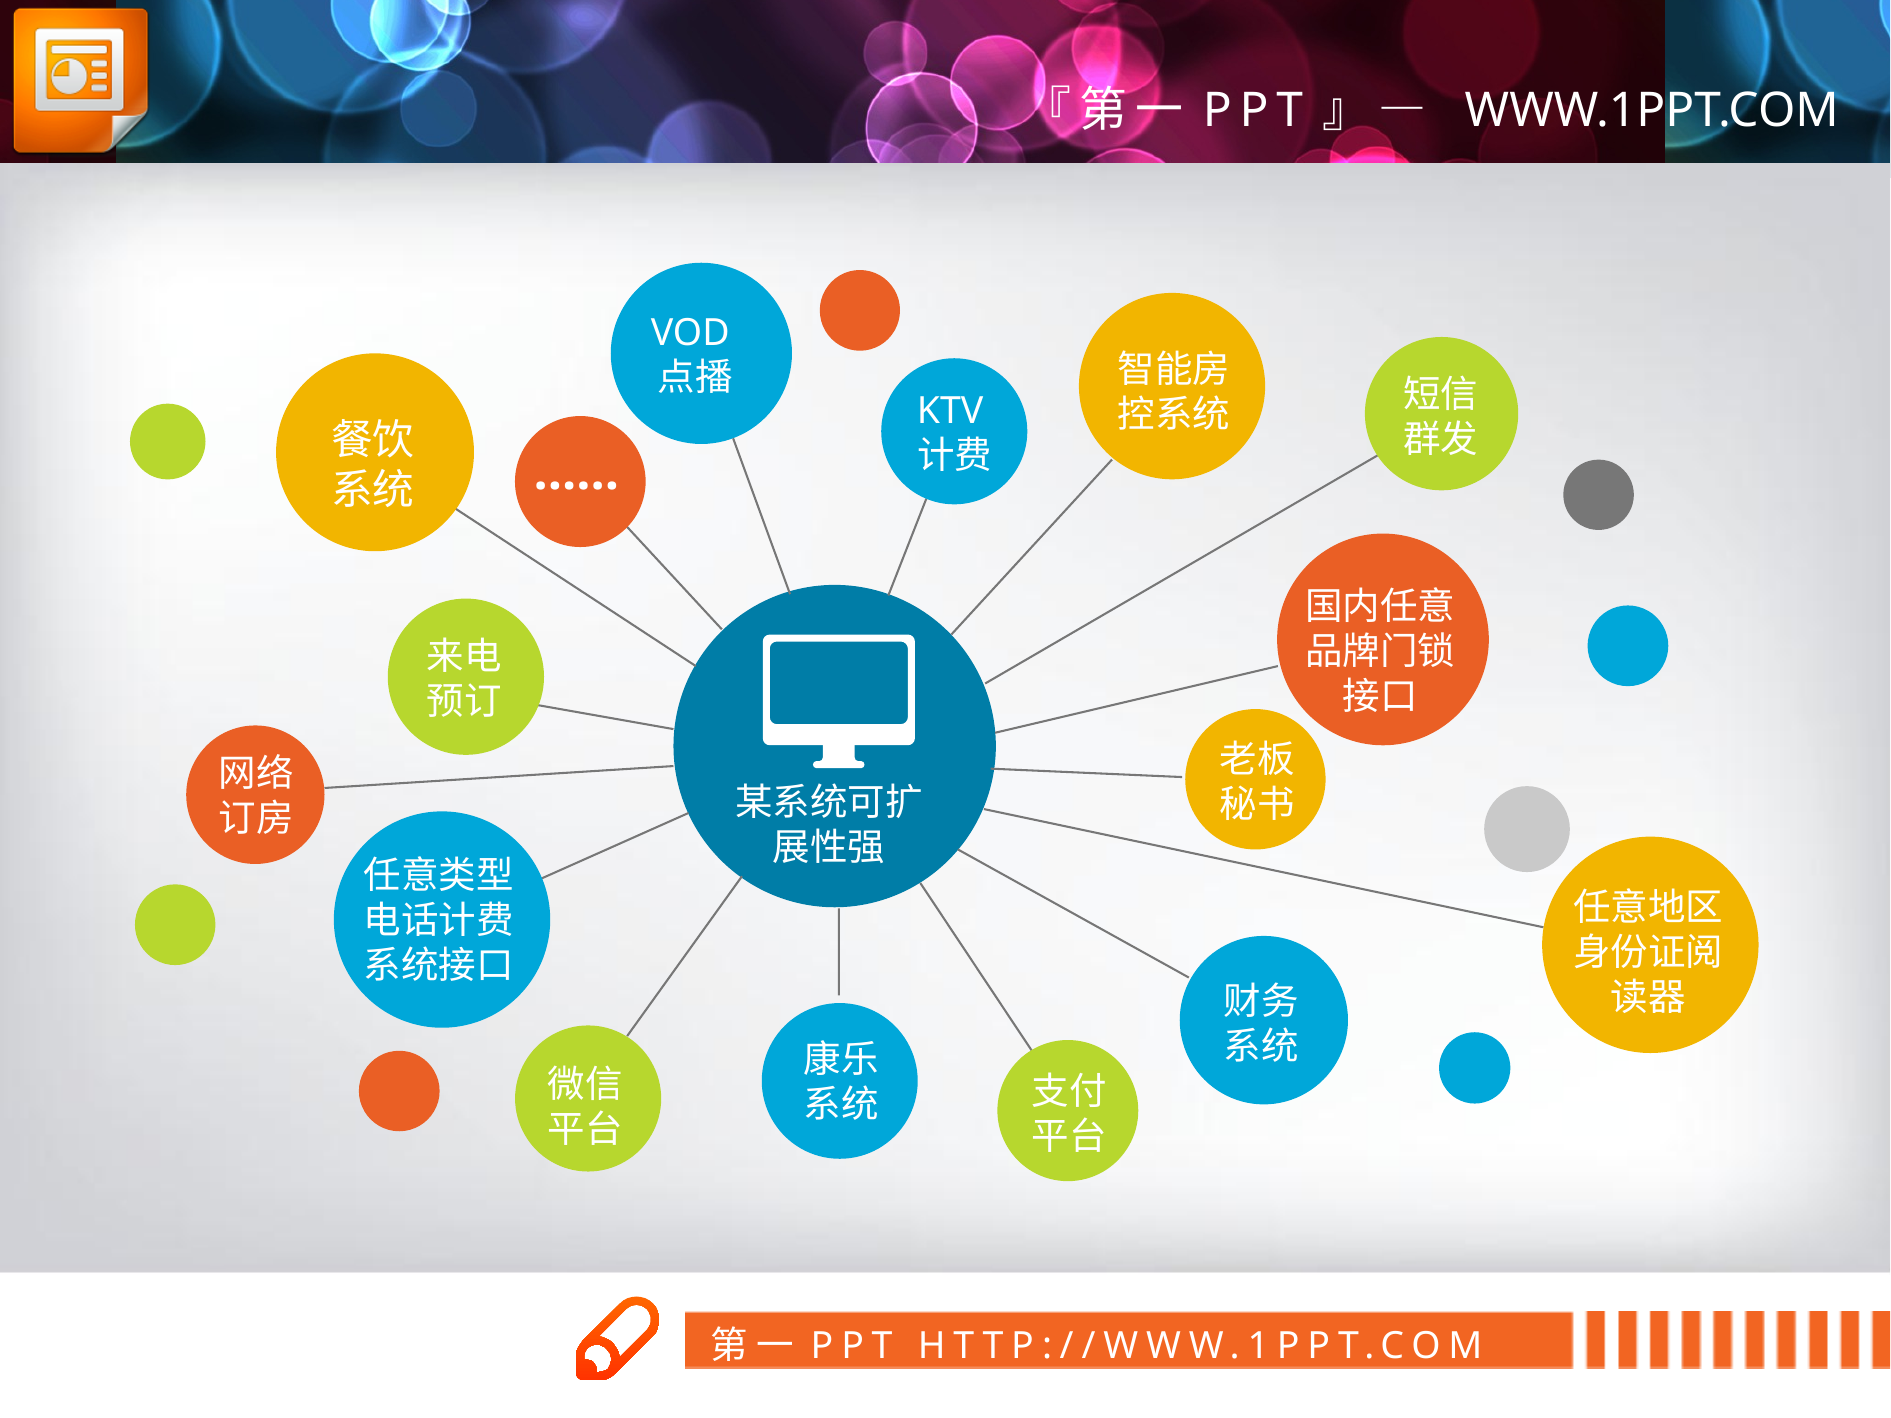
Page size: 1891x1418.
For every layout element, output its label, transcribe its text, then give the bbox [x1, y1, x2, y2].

picture [685, 1311, 1891, 1369]
text_box [1439, 1032, 1511, 1104]
text_box 某系统可扩展性强 [706, 770, 952, 876]
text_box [1364, 336, 1519, 491]
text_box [1184, 708, 1326, 850]
text_box [129, 403, 206, 480]
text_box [997, 1039, 1139, 1182]
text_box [880, 357, 1028, 505]
text_box [742, 876, 930, 908]
text_box [1484, 786, 1570, 873]
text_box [761, 1002, 918, 1160]
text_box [509, 415, 646, 548]
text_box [387, 598, 545, 756]
text_box [134, 884, 216, 966]
text_box [1587, 605, 1669, 687]
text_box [1078, 292, 1266, 480]
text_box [762, 634, 916, 769]
text_box [819, 270, 901, 351]
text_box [514, 1025, 662, 1172]
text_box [1276, 533, 1490, 746]
text_box [1563, 459, 1634, 530]
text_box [1179, 935, 1349, 1105]
text_box [673, 584, 996, 857]
text_box [358, 1050, 440, 1132]
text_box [333, 811, 551, 1028]
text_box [1541, 836, 1759, 1054]
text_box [610, 262, 793, 445]
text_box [275, 353, 475, 552]
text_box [185, 725, 325, 865]
picture [0, 0, 1891, 1275]
